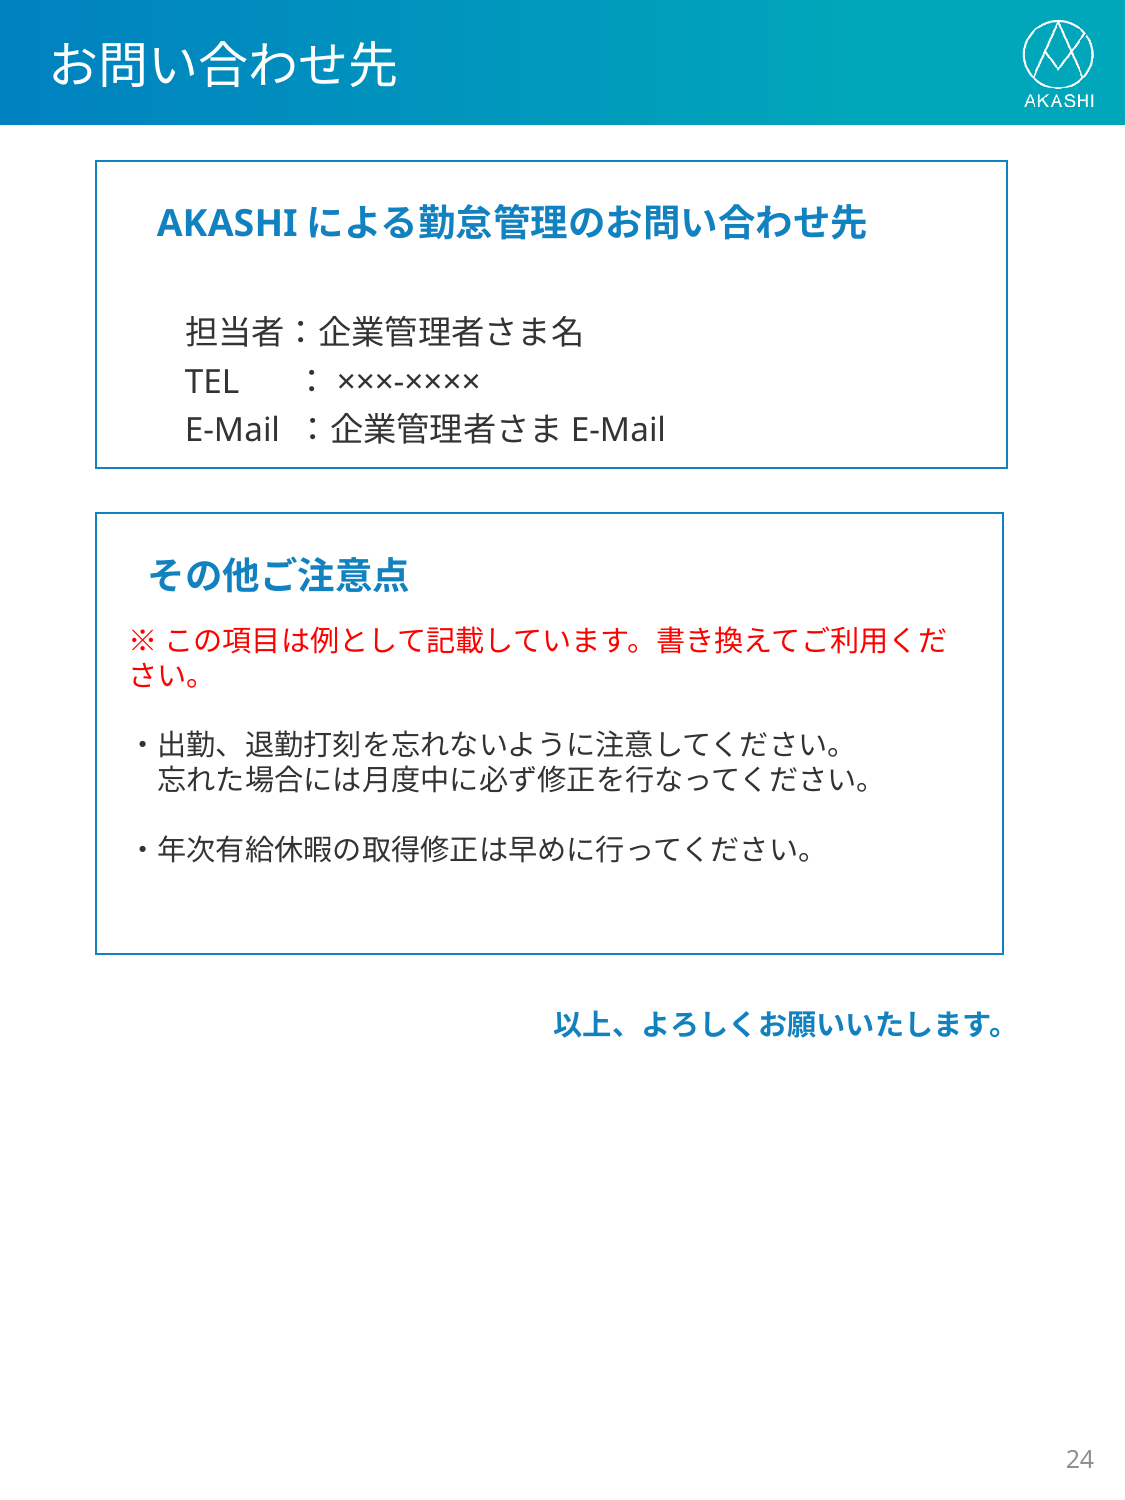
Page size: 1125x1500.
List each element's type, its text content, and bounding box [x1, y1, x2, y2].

picture [1045, 9, 1103, 117]
text_box ※この項目は例として記載しています。書き換えてご利用ください。 ・出勤、退勤打刻を忘れないように注意してください。 忘れた場合には月度中に必ず修正を行なってください。 ・年次有給休暇の取得修正は早めに行ってください。 [113, 614, 989, 909]
text_box その他ご注意点 [95, 512, 1004, 955]
slide_number 23 [856, 1420, 1110, 1500]
title お問い合わせ先 [33, 0, 1045, 123]
text_box 以上、よろしくお願いいたします。 [538, 999, 1103, 1049]
text_box AKASHIによる勤怠管理のお問い合わせ先 担当者：企業管理者さま名 TEL ：×××-×××× E-Mail ：企業管理者さまE-Mail [95, 160, 1008, 469]
